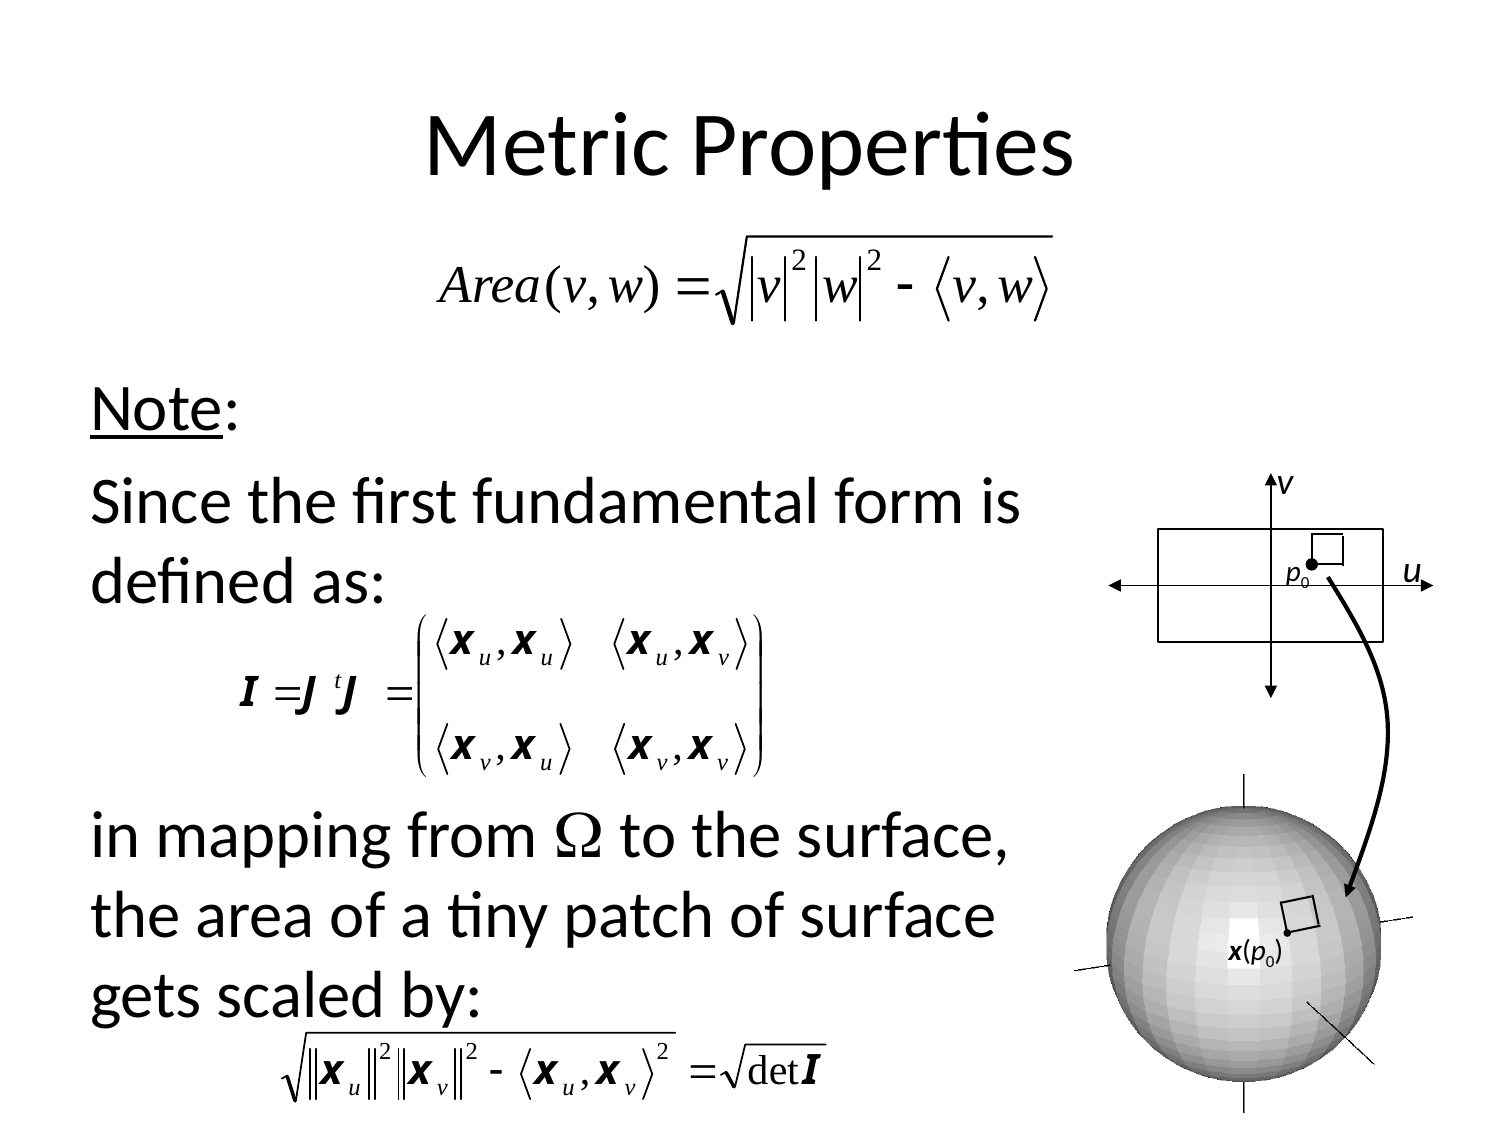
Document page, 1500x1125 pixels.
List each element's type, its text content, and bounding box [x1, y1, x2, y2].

text_box p0 [1276, 544, 1325, 584]
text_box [1300, 905, 1331, 915]
text_box [1340, 593, 1385, 644]
text_box [1276, 527, 1385, 584]
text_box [237, 605, 776, 788]
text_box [426, 222, 1063, 338]
text_box [1156, 593, 1266, 644]
text_box [1328, 593, 1389, 772]
text_box v [1261, 449, 1309, 510]
text_box p0 [1276, 593, 1325, 599]
text_box [1276, 593, 1331, 644]
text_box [1281, 894, 1312, 905]
text_box u [1387, 537, 1437, 598]
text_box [1268, 911, 1298, 921]
text_box [1327, 576, 1334, 584]
picture [1074, 774, 1413, 1113]
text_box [273, 1021, 836, 1113]
title Metric Properties [75, 45, 1425, 233]
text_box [1290, 924, 1321, 934]
list Note: Since the first fundamental form is defined as: in mapping from  to the surface, the area of a tiny patch of surface gets scaled by: [75, 262, 1425, 1125]
text_box [1156, 527, 1266, 584]
